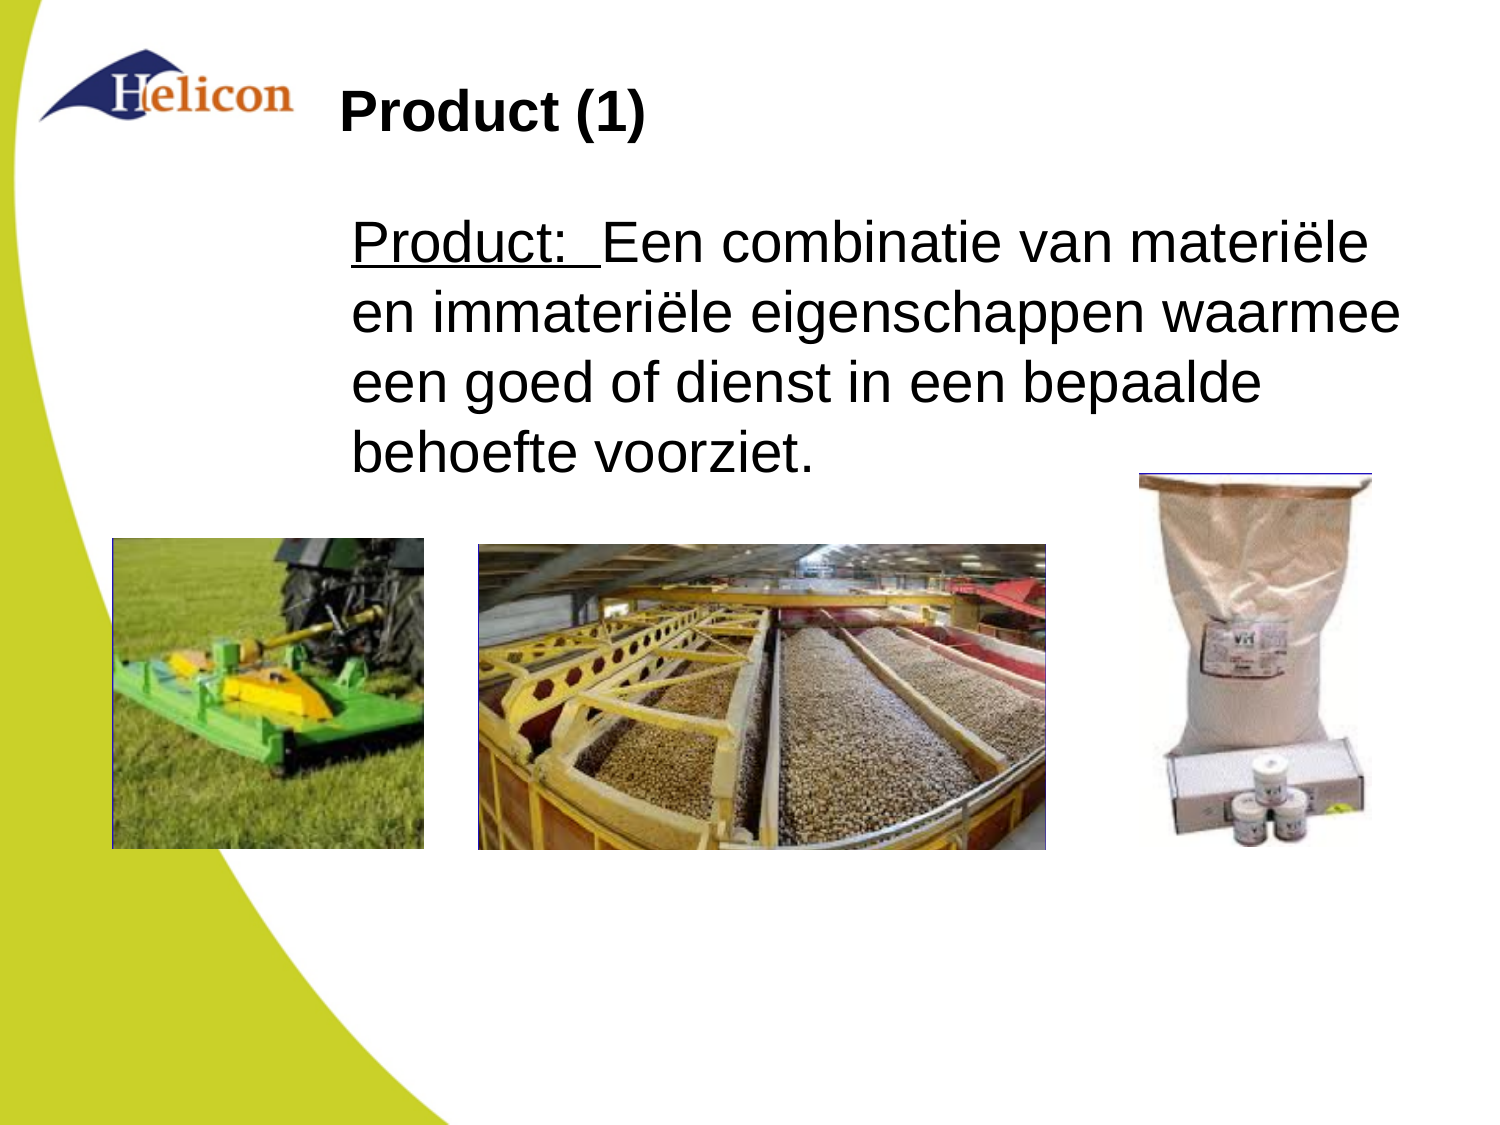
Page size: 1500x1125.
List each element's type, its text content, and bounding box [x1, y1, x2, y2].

picture [0, 0, 1500, 1125]
title Product (1) [324, 54, 1415, 161]
list Product: Een combinatie van materiële en immateriële eigenschappen waarmee een goed of dienst in een bepaalde behoefte voorziet. [336, 196, 1425, 1005]
